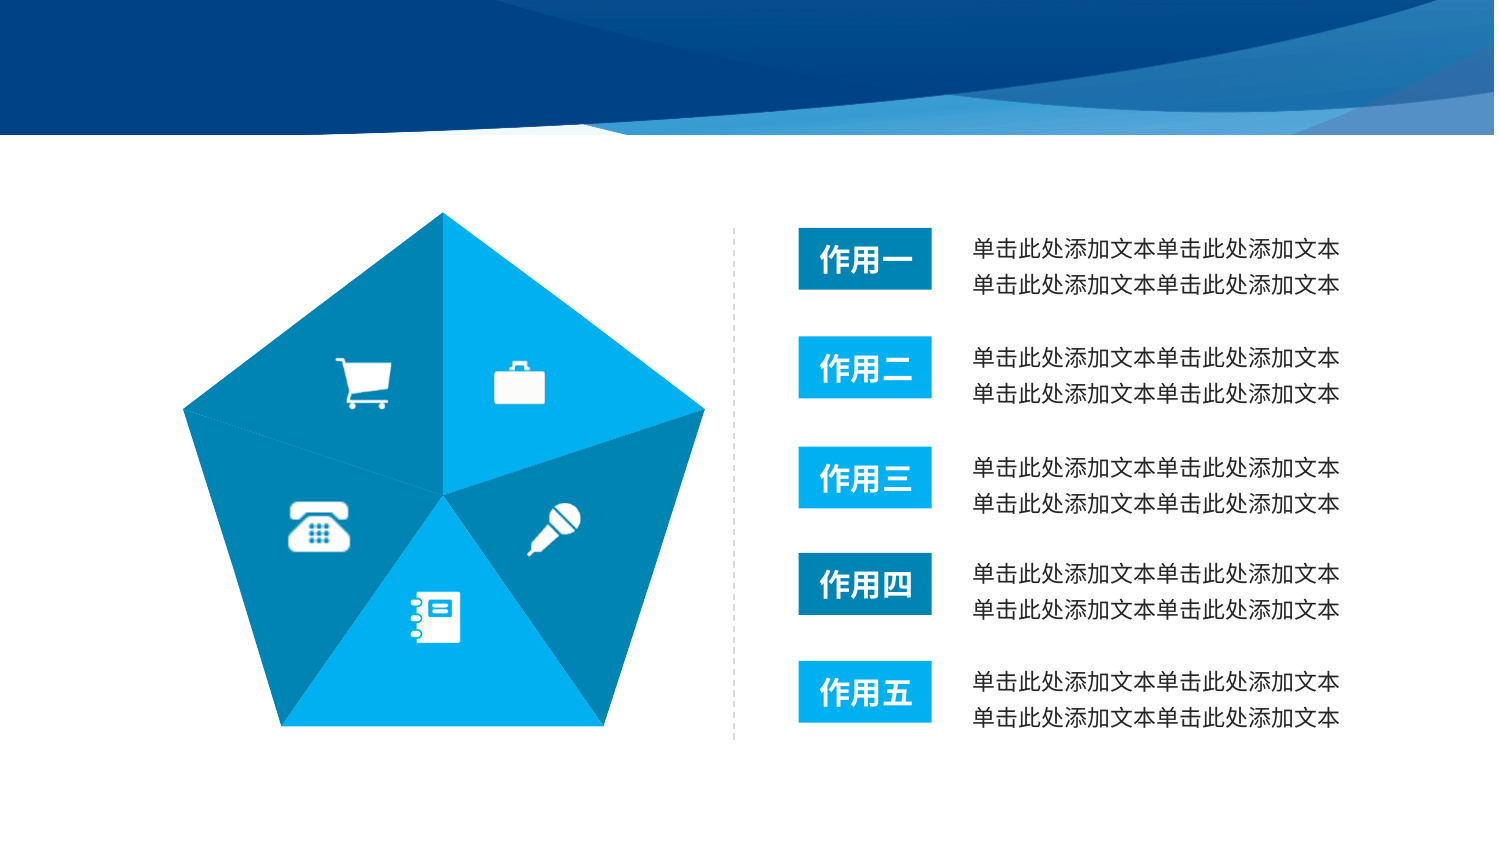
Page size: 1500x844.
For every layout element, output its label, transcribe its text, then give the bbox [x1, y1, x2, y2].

text_box 单击此处添加文本单击此处添加文本 单击此处添加文本单击此处添加文本 [961, 653, 1372, 737]
text_box 单击此处添加文本单击此处添加文本 单击此处添加文本单击此处添加文本 [961, 329, 1372, 413]
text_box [798, 552, 939, 616]
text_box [798, 227, 939, 290]
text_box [798, 660, 939, 723]
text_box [798, 336, 939, 399]
text_box 单击此处添加文本单击此处添加文本 单击此处添加文本单击此处添加文本 [961, 220, 1372, 304]
text_box 单击此处添加文本单击此处添加文本 单击此处添加文本单击此处添加文本 [961, 546, 1372, 629]
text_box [182, 212, 706, 727]
text_box 单击此处添加文本单击此处添加文本 单击此处添加文本单击此处添加文本 [961, 439, 1372, 523]
picture [0, 0, 1494, 135]
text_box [798, 446, 939, 509]
